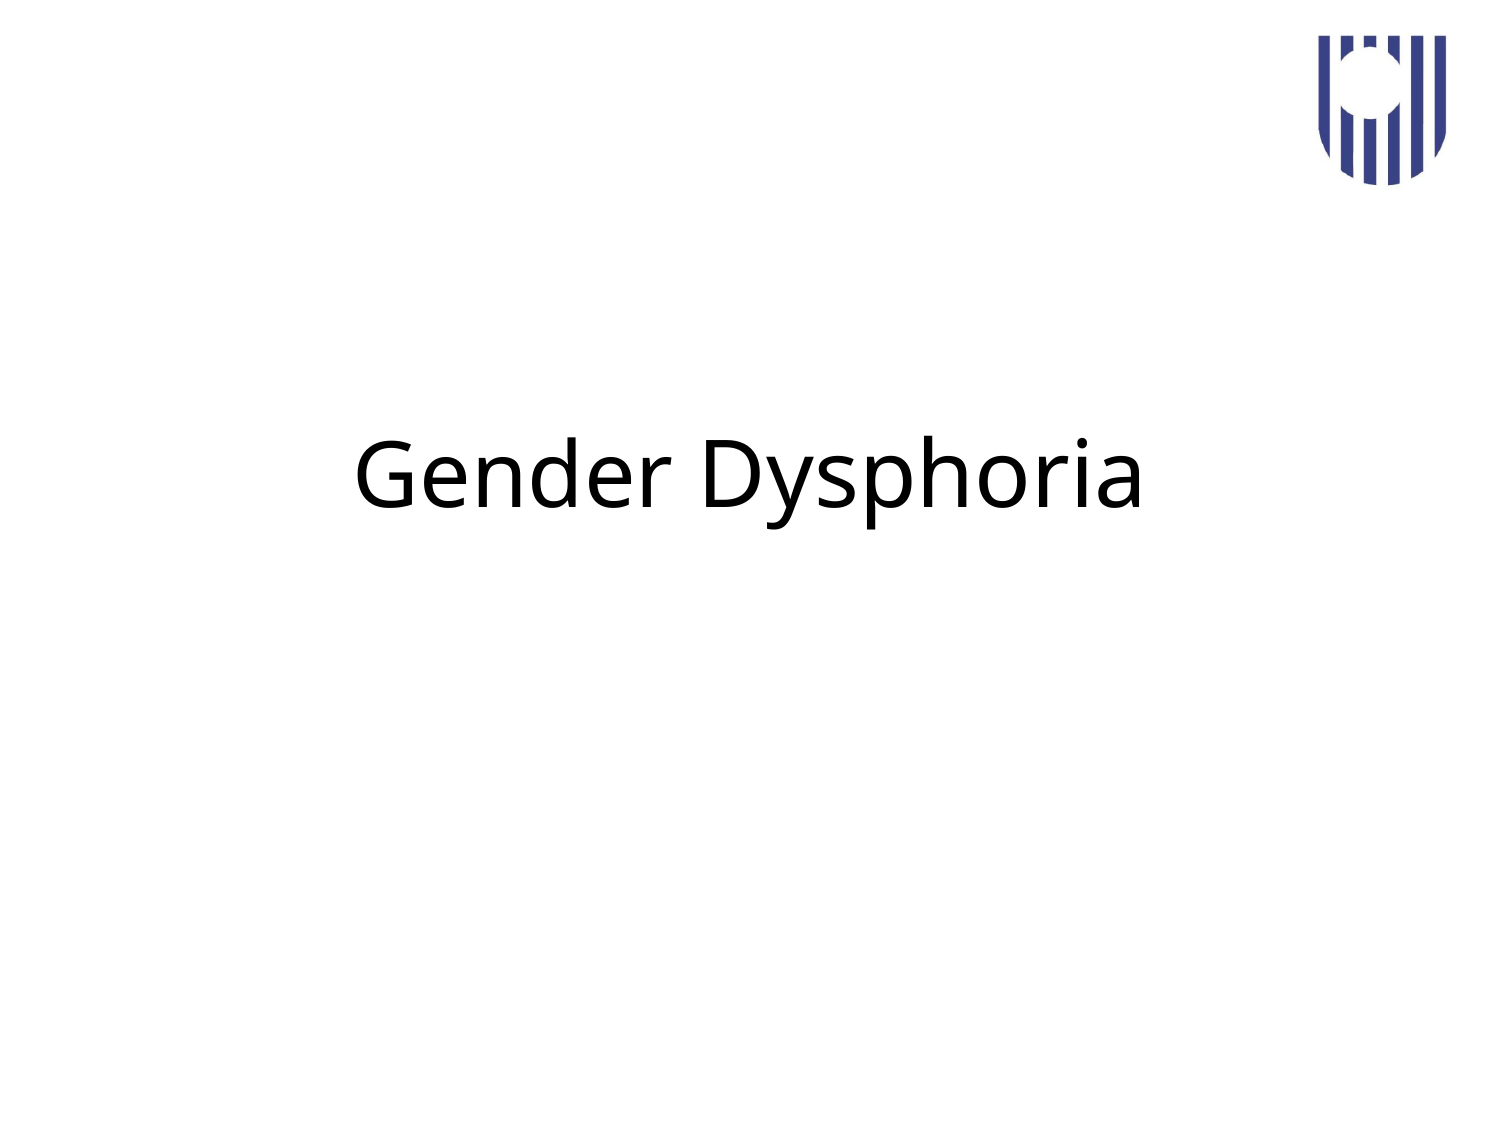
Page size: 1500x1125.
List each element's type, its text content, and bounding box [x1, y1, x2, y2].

title Gender Dysphoria [112, 349, 1388, 591]
picture [1266, 0, 1500, 233]
